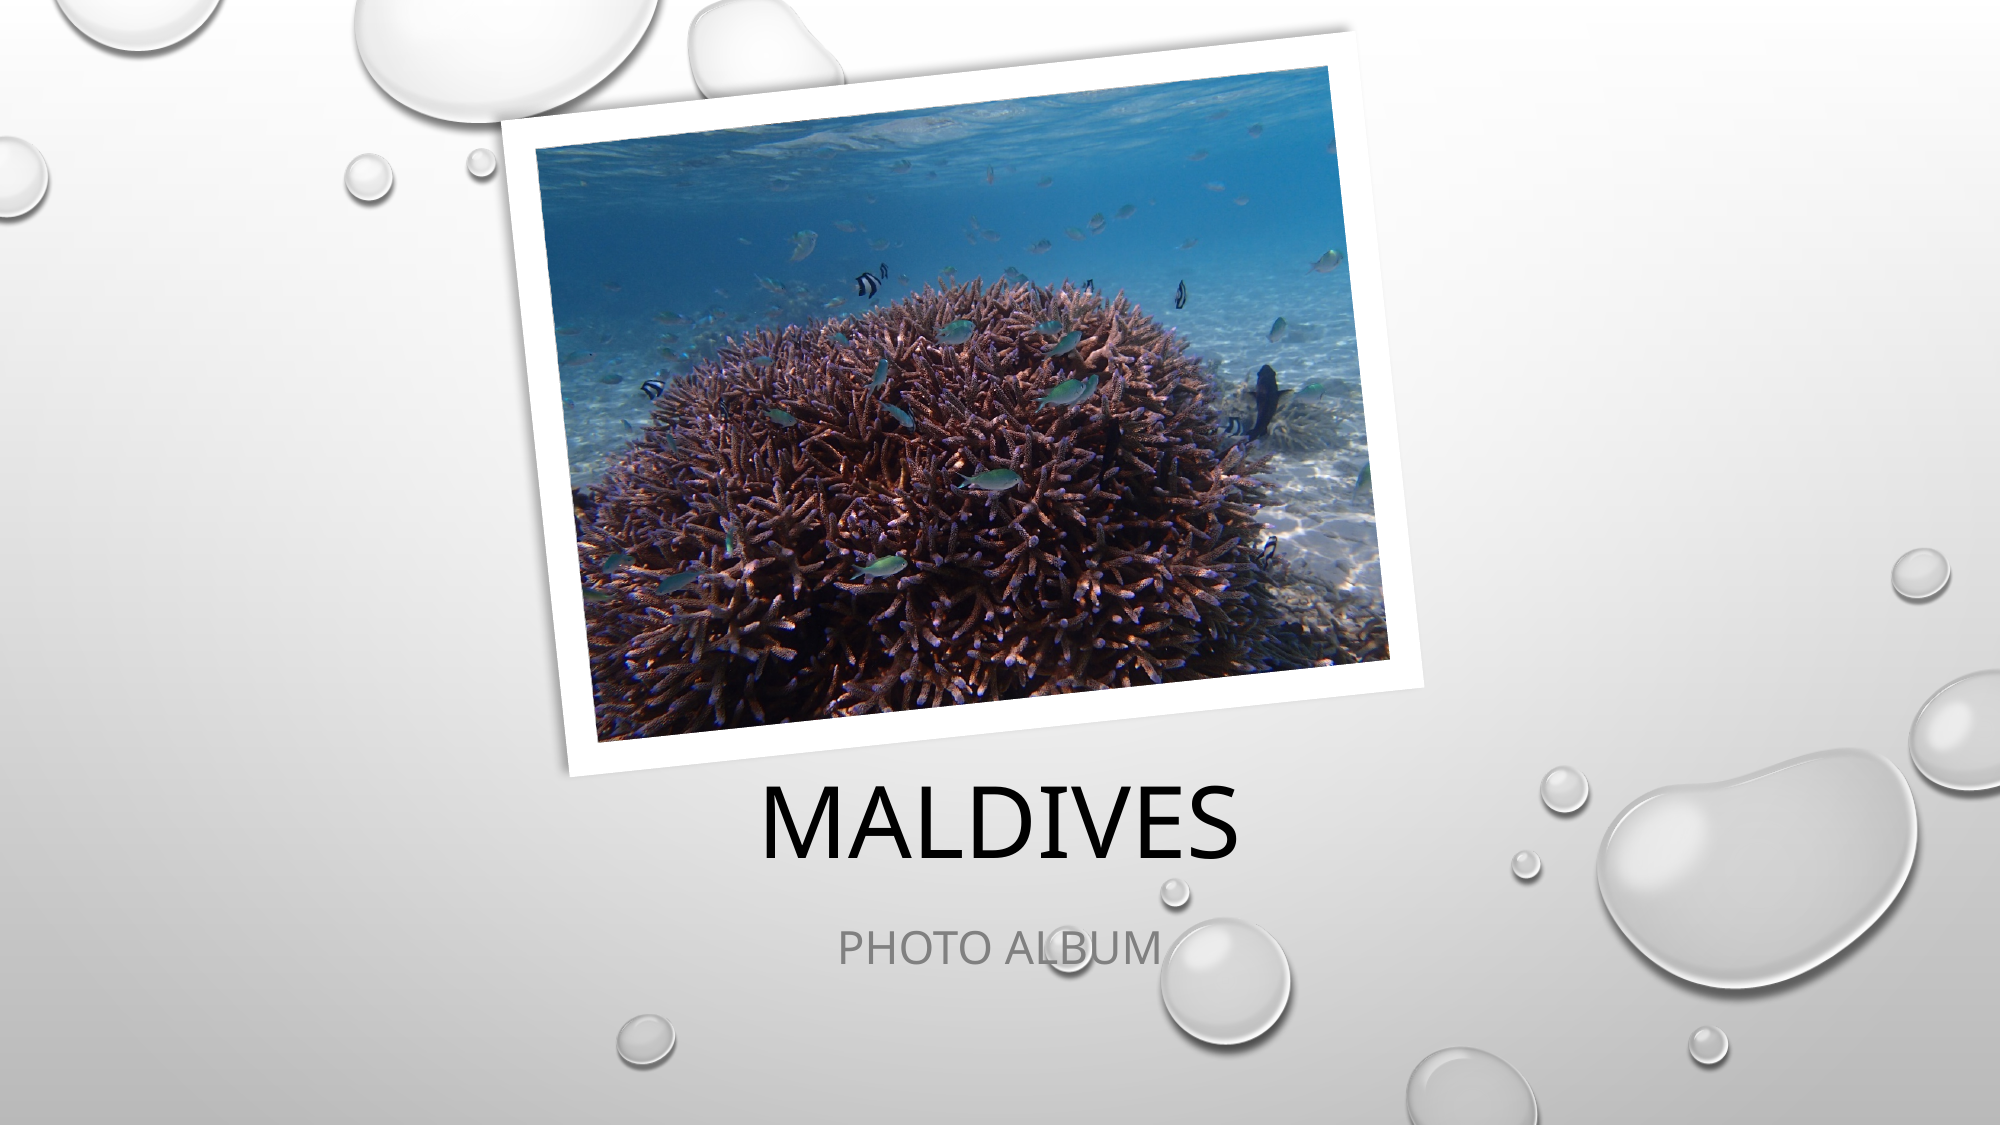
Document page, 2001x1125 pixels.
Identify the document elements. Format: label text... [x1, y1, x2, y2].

title Maldives [287, 475, 1713, 888]
subtitle Photo album [287, 900, 1713, 1125]
picture [0, 0, 2000, 1125]
